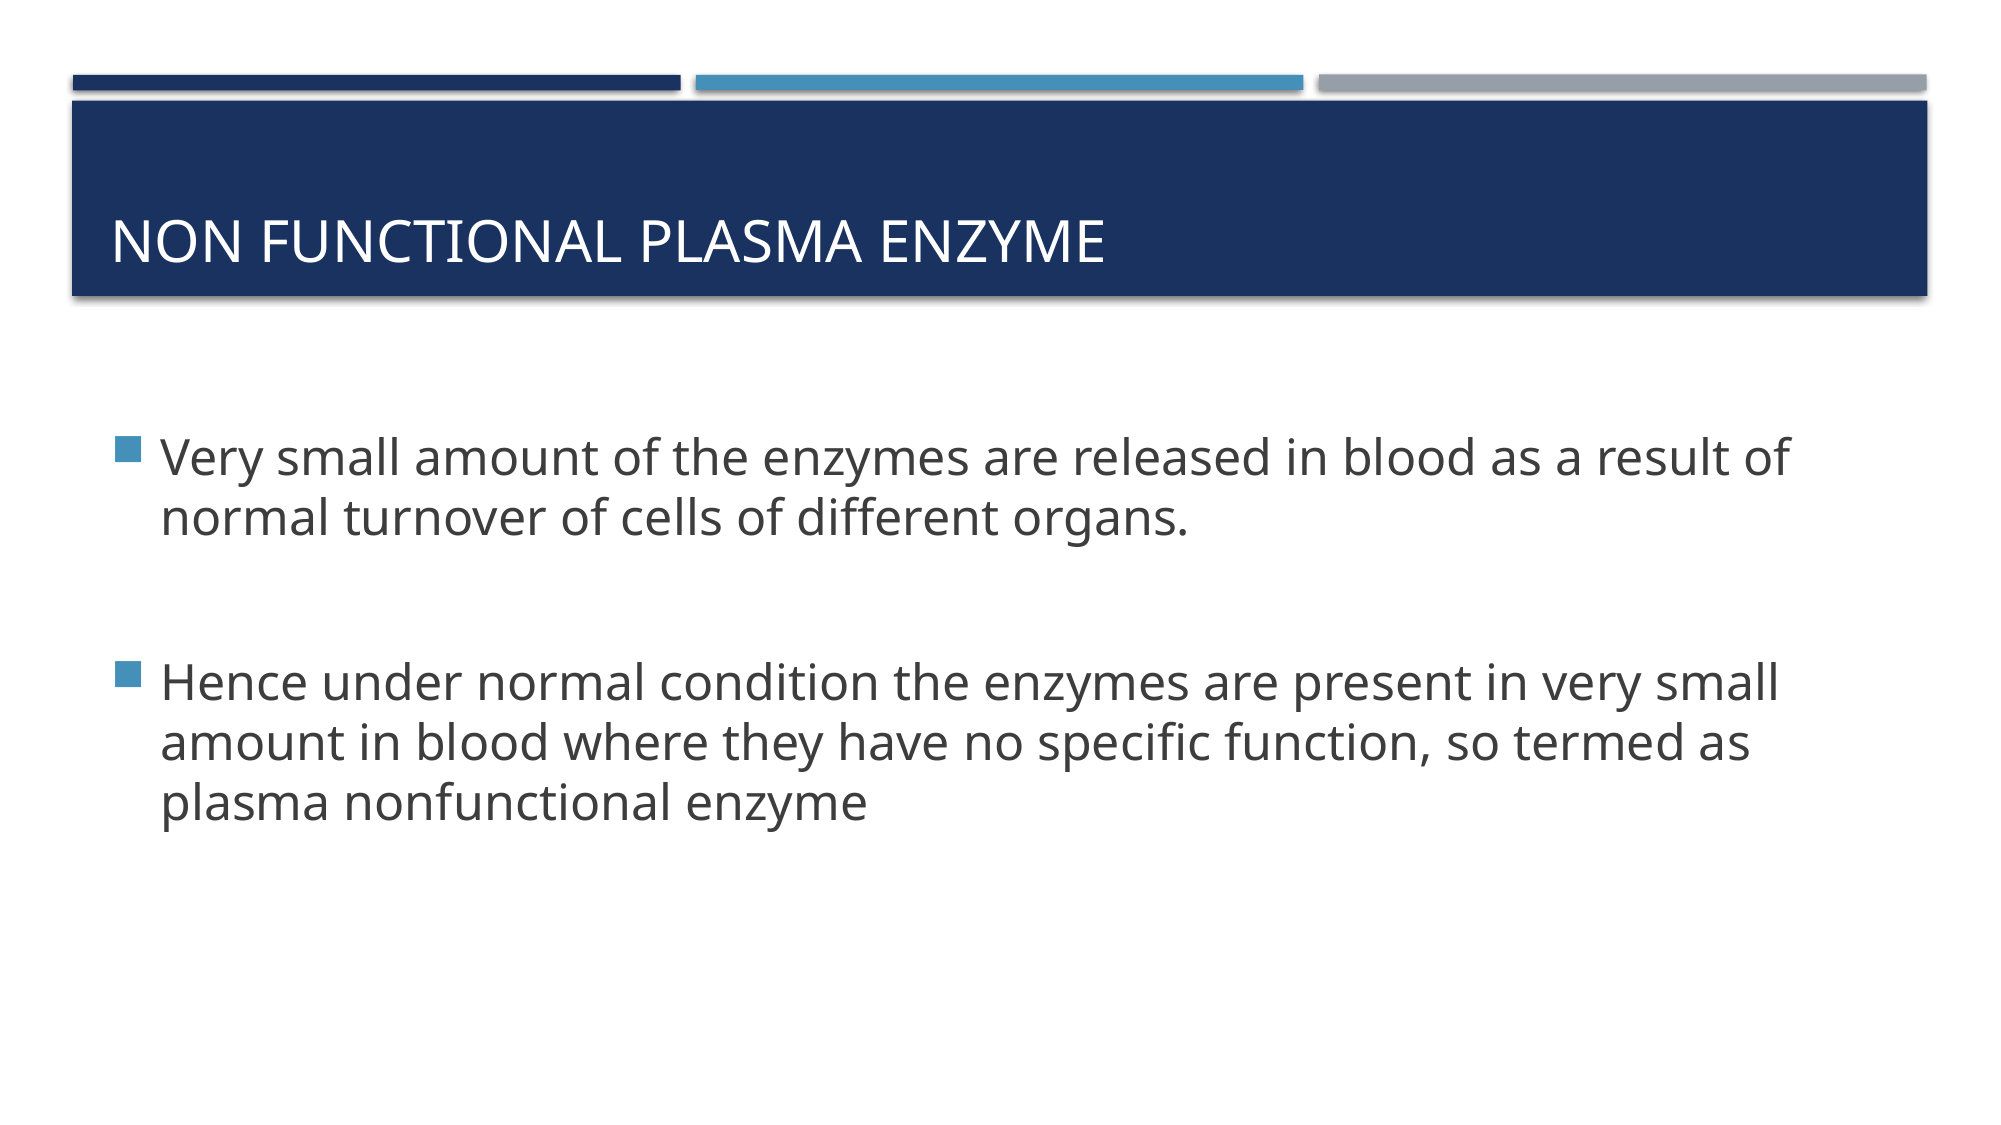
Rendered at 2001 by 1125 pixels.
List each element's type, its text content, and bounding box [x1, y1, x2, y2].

list Very small amount of the enzymes are released in blood as a result of normal turnover of cells of different organs. Hence under normal condition the enzymes are present in very small amount in blood where they have no specific function, so termed as plasma nonfunctional enzyme [95, 357, 1905, 962]
title NON FUNCTIONAL PLASMA ENZYME [95, 115, 1905, 282]
